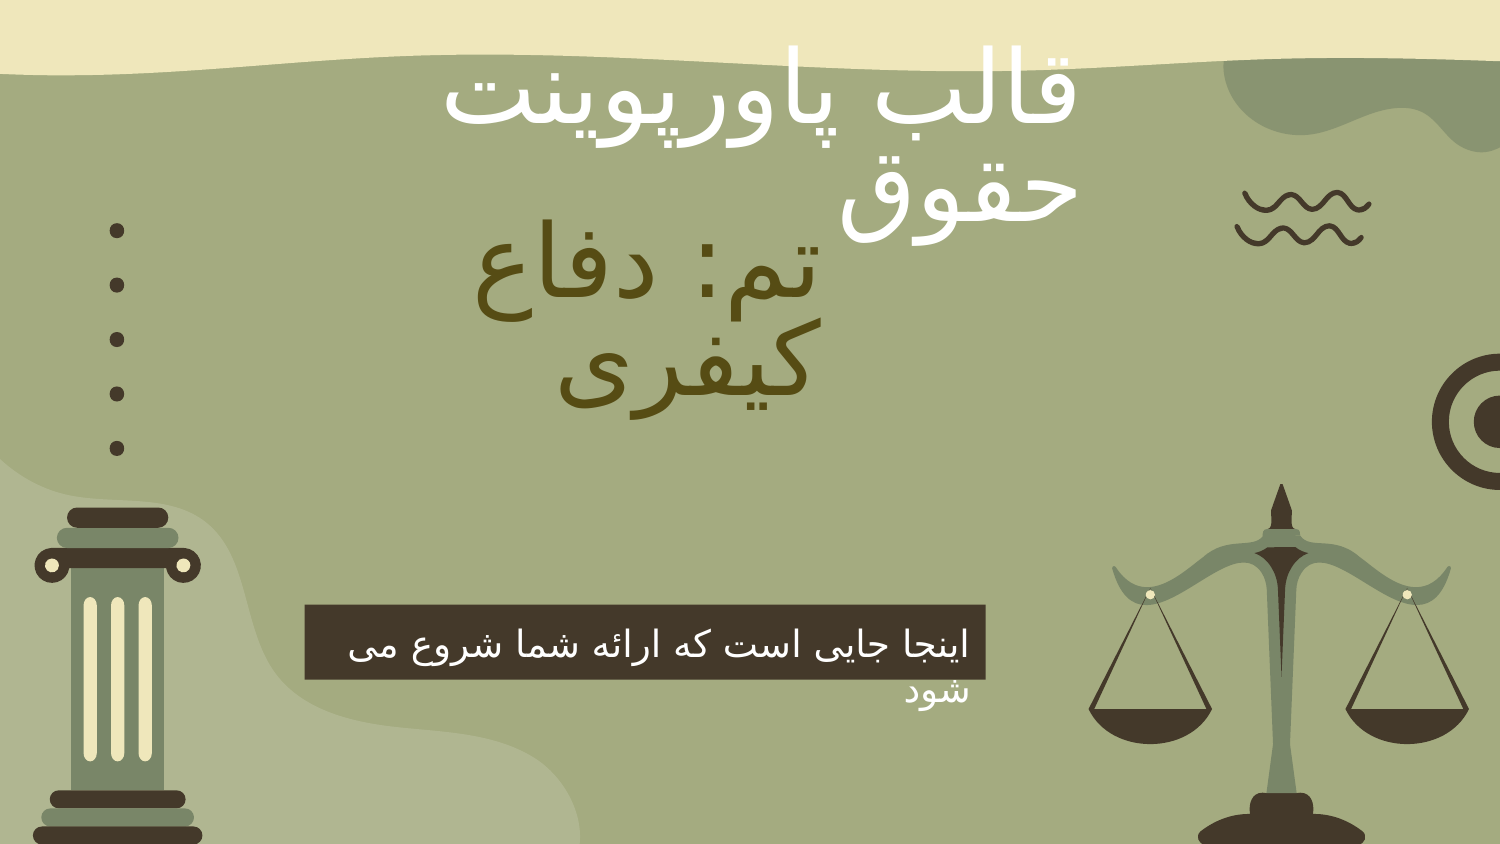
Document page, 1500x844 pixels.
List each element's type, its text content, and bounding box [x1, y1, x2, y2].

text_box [1088, 483, 1470, 844]
text_box [1242, 189, 1372, 213]
title قالب پاورپوینت حقوق [304, 137, 1099, 256]
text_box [32, 507, 203, 844]
text_box [1234, 223, 1364, 247]
text_box تم: دفاع کیفری [219, 311, 837, 431]
subtitle اینجا جایی است که ارائه شما شروع می شود [304, 604, 986, 680]
